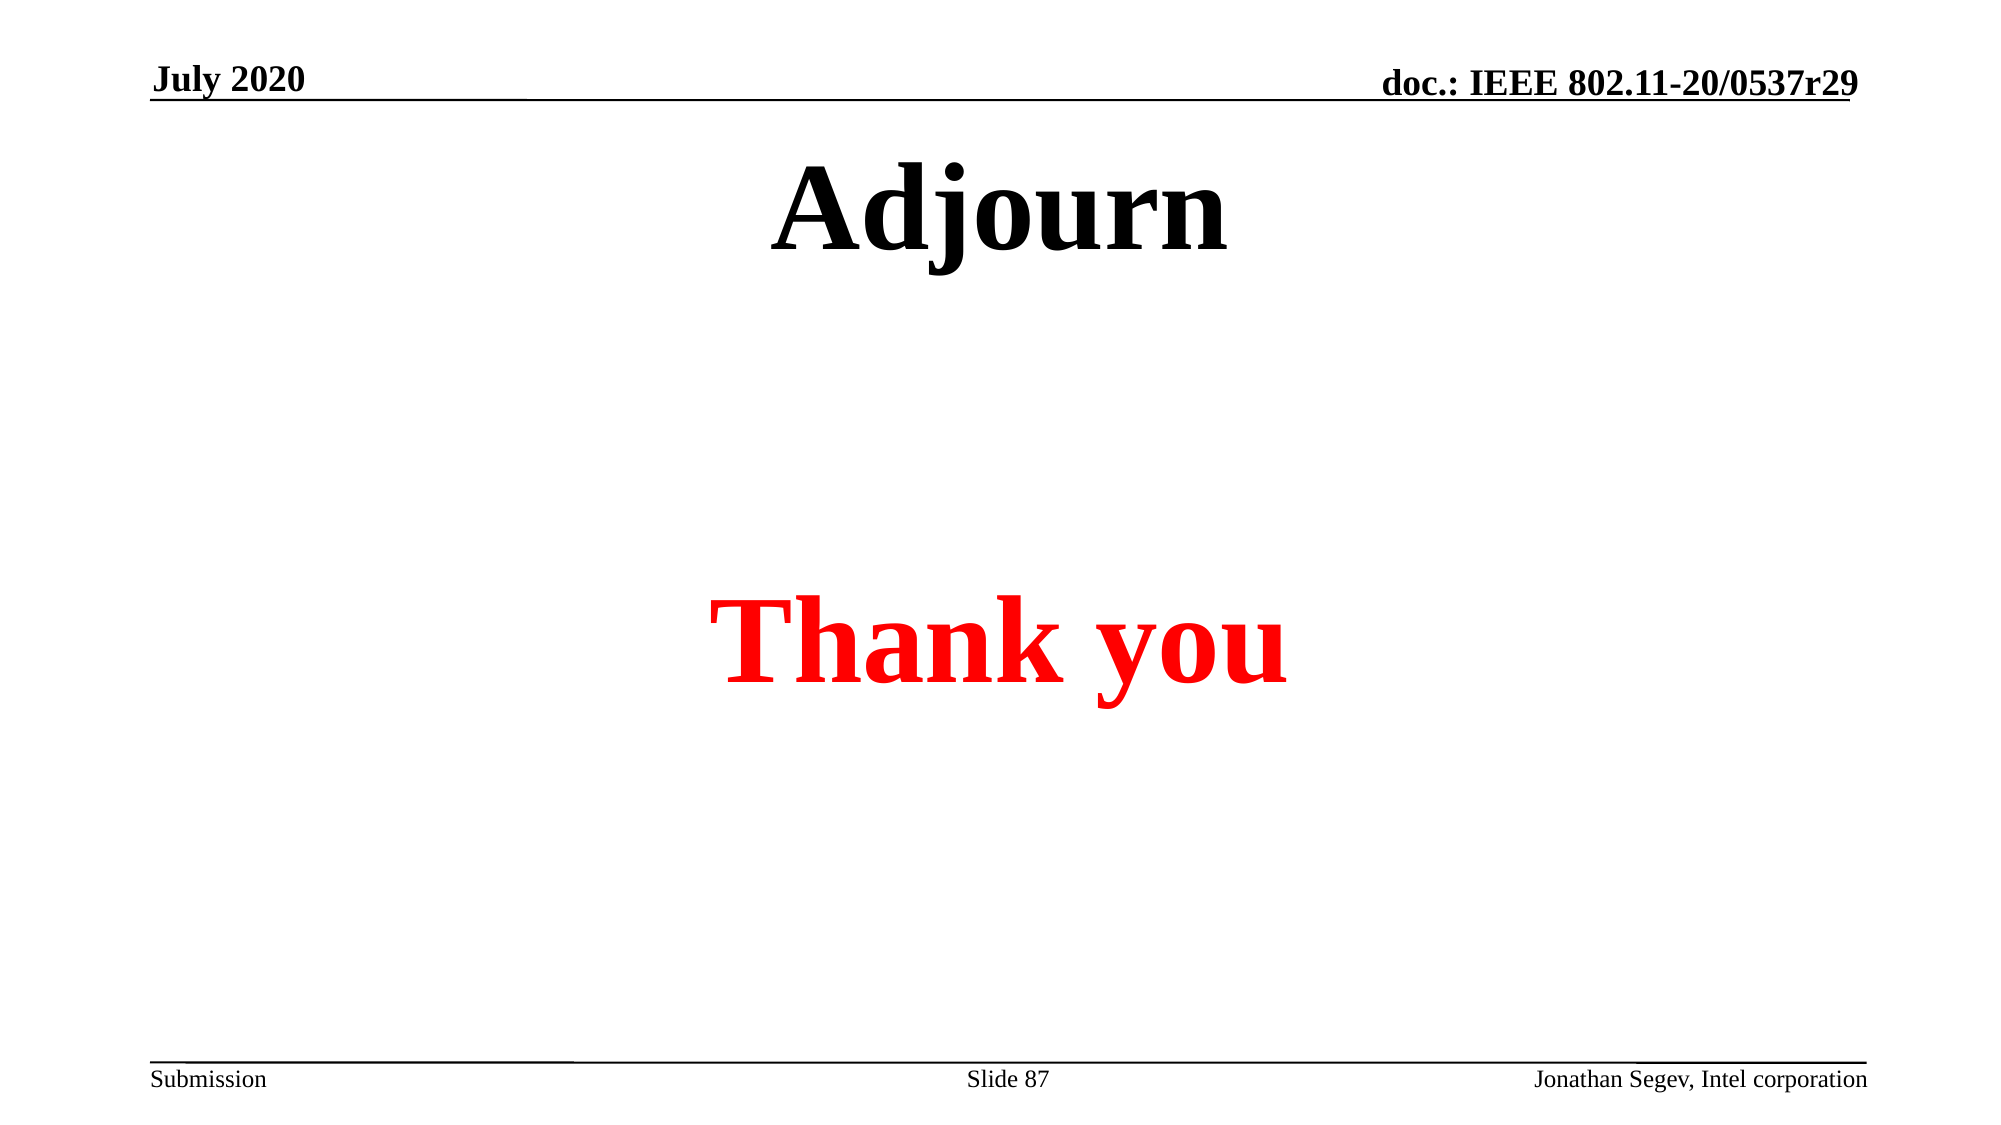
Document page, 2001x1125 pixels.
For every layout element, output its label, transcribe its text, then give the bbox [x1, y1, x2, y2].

list Thank you [149, 324, 1850, 1000]
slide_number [152, 54, 563, 100]
title Adjourn [149, 112, 1850, 288]
footer Jonathan Segev, Intel corporation [1171, 1061, 1869, 1093]
slide_number Slide 87 [950, 1061, 1067, 1123]
